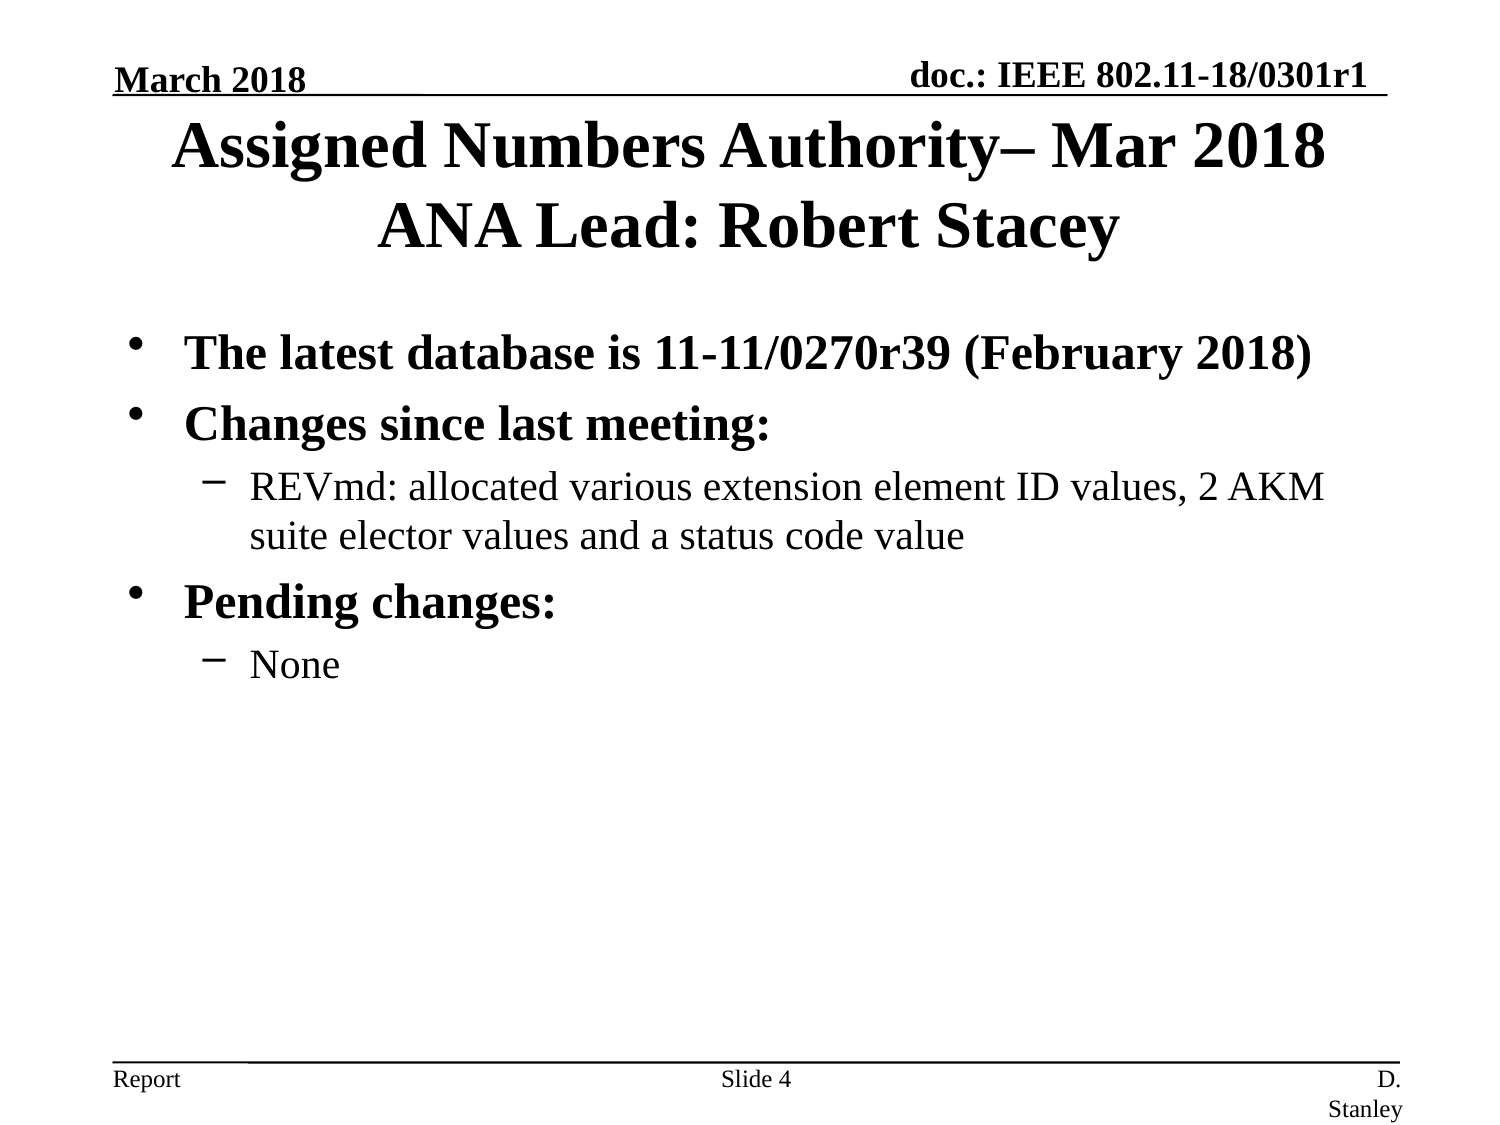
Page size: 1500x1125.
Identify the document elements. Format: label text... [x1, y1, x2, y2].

footer D. Stanley, HP Enterprise [1325, 1062, 1402, 1093]
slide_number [114, 54, 335, 100]
list The latest database is 11-11/0270r39 (February 2018) Changes since last meeting: REVmd: allocated various extension element ID values, 2 AKM suite elector values and a status code value Pending changes: None [112, 312, 1425, 1000]
title Assigned Numbers Authority– Mar 2018 ANA Lead: Robert Stacey [112, 125, 1388, 238]
slide_number Slide 4 [721, 1062, 792, 1093]
